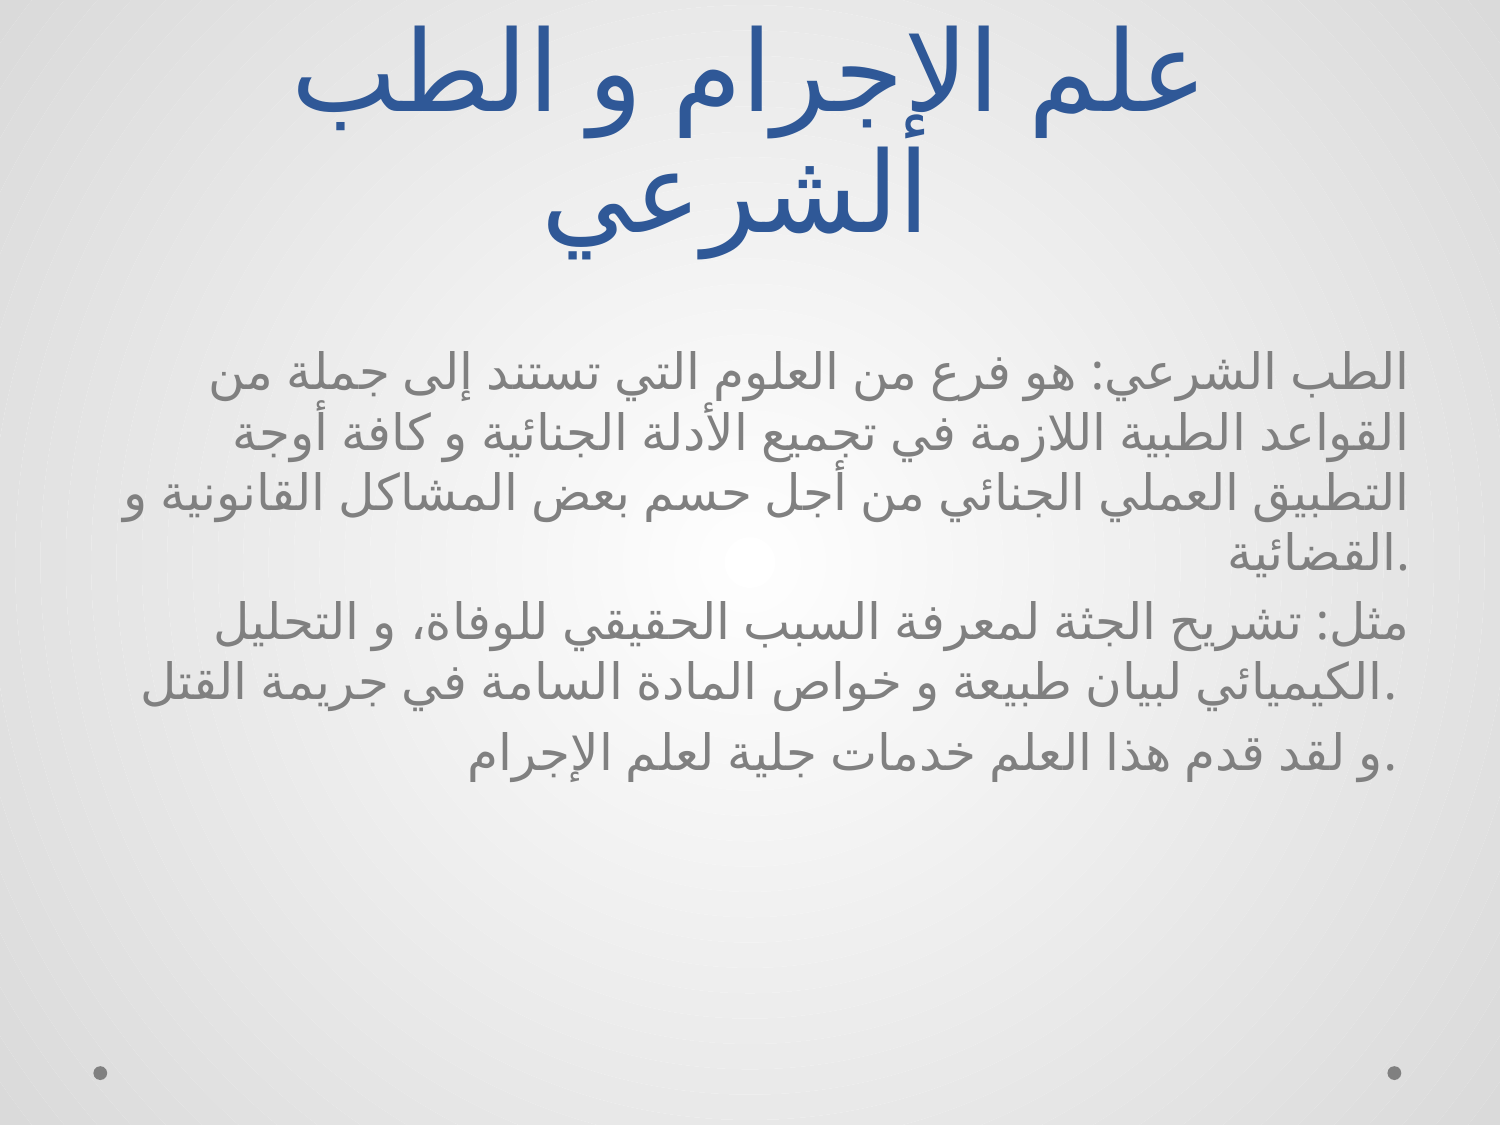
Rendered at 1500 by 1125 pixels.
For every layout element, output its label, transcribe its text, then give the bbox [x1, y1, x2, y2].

title علم الإجرام و الطب الشرعي [75, 0, 1425, 262]
list الطب الشرعي: هو فرع من العلوم التي تستند إلى جملة من القواعد الطبية اللازمة في تجميع الأدلة الجنائية و كافة أوجة التطبيق العملي الجنائي من أجل حسم بعض المشاكل القانونية و القضائية. مثل: تشريح الجثة لمعرفة السبب الحقيقي للوفاة، و التحليل الكيميائي لبيان طبيعة و خواص المادة السامة في جريمة القتل. و لقد قدم هذا العلم خدمات جلية لعلم الإجرام. [75, 262, 1425, 1005]
